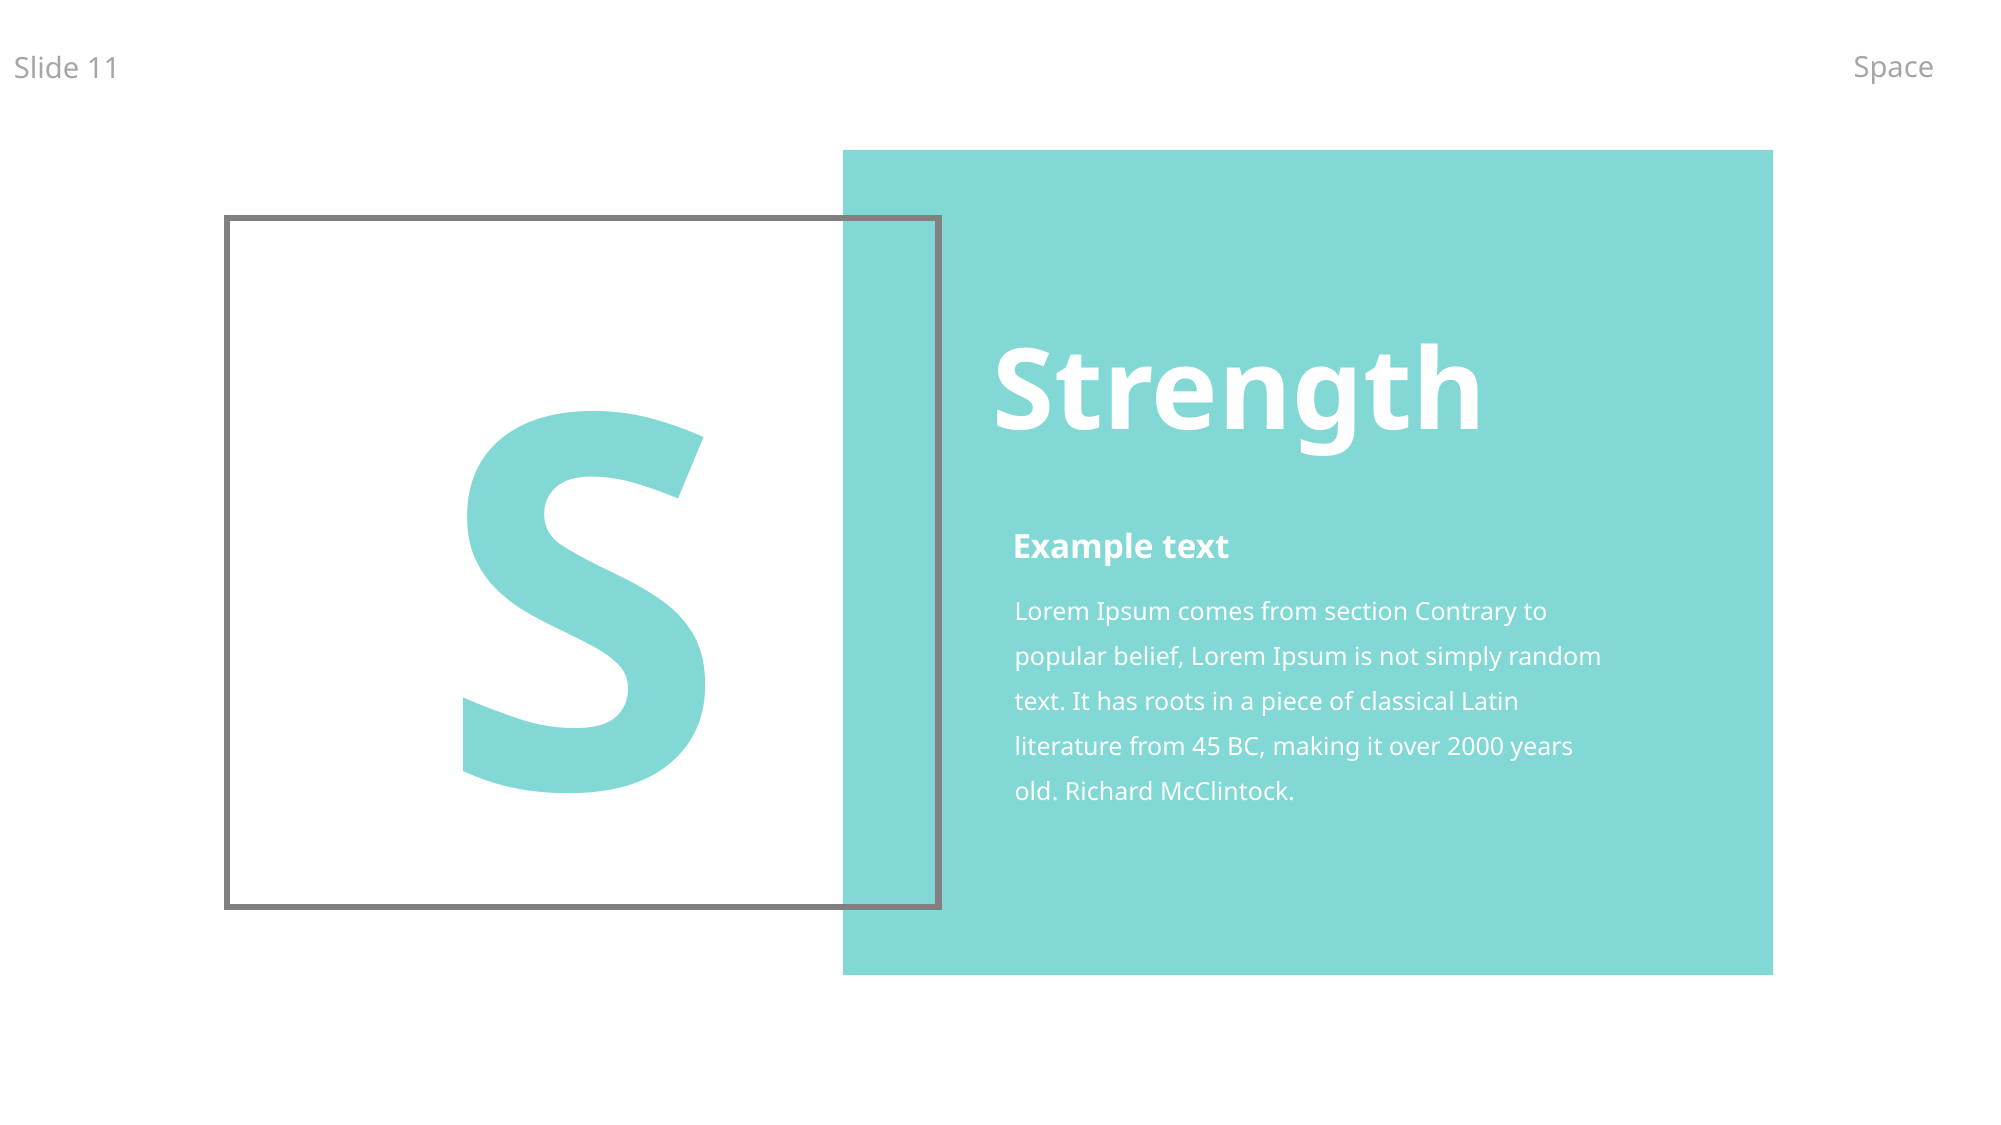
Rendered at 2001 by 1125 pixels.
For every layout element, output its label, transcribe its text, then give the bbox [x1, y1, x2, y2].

text_box Lorem Ipsum comes from section Contrary to popular belief, Lorem Ipsum is not simply random text. It has roots in a piece of classical Latin literature from 45 BC, making it over 2000 years old. Richard McClintock. [999, 573, 1633, 813]
text_box Strength [977, 309, 1502, 460]
text_box [226, 217, 939, 908]
text_box Example text [997, 517, 1245, 573]
text_box [842, 149, 1774, 976]
